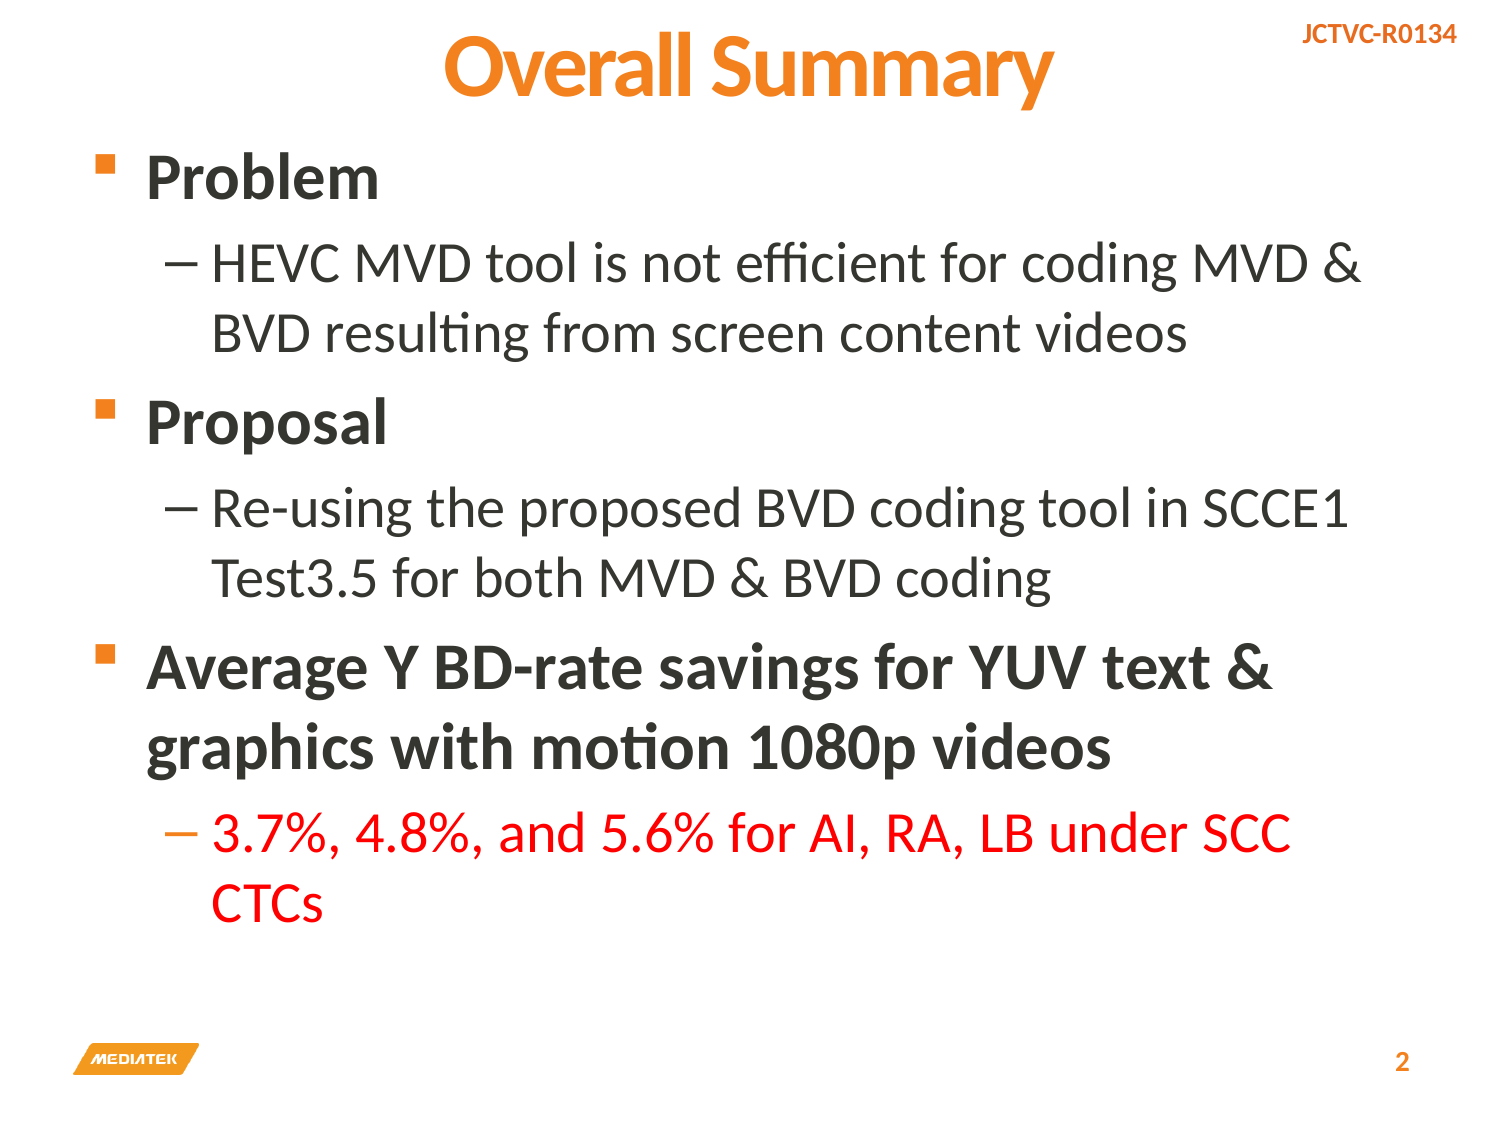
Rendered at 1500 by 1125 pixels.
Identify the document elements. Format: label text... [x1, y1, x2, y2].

title Overall Summary [75, 19, 1425, 125]
list Problem HEVC MVD tool is not efficient for coding MVD & BVD resulting from screen content videos Proposal Re-using the proposed BVD coding tool in SCCE1 Test3.5 for both MVD & BVD coding Average Y BD-rate savings for YUV text & graphics with motion 1080p videos 3.7%, 4.8%, and 5.6% for AI, RA, LB under SCC CTCs [75, 125, 1425, 1035]
slide_number 2 [1251, 1029, 1425, 1090]
picture [73, 1043, 199, 1075]
